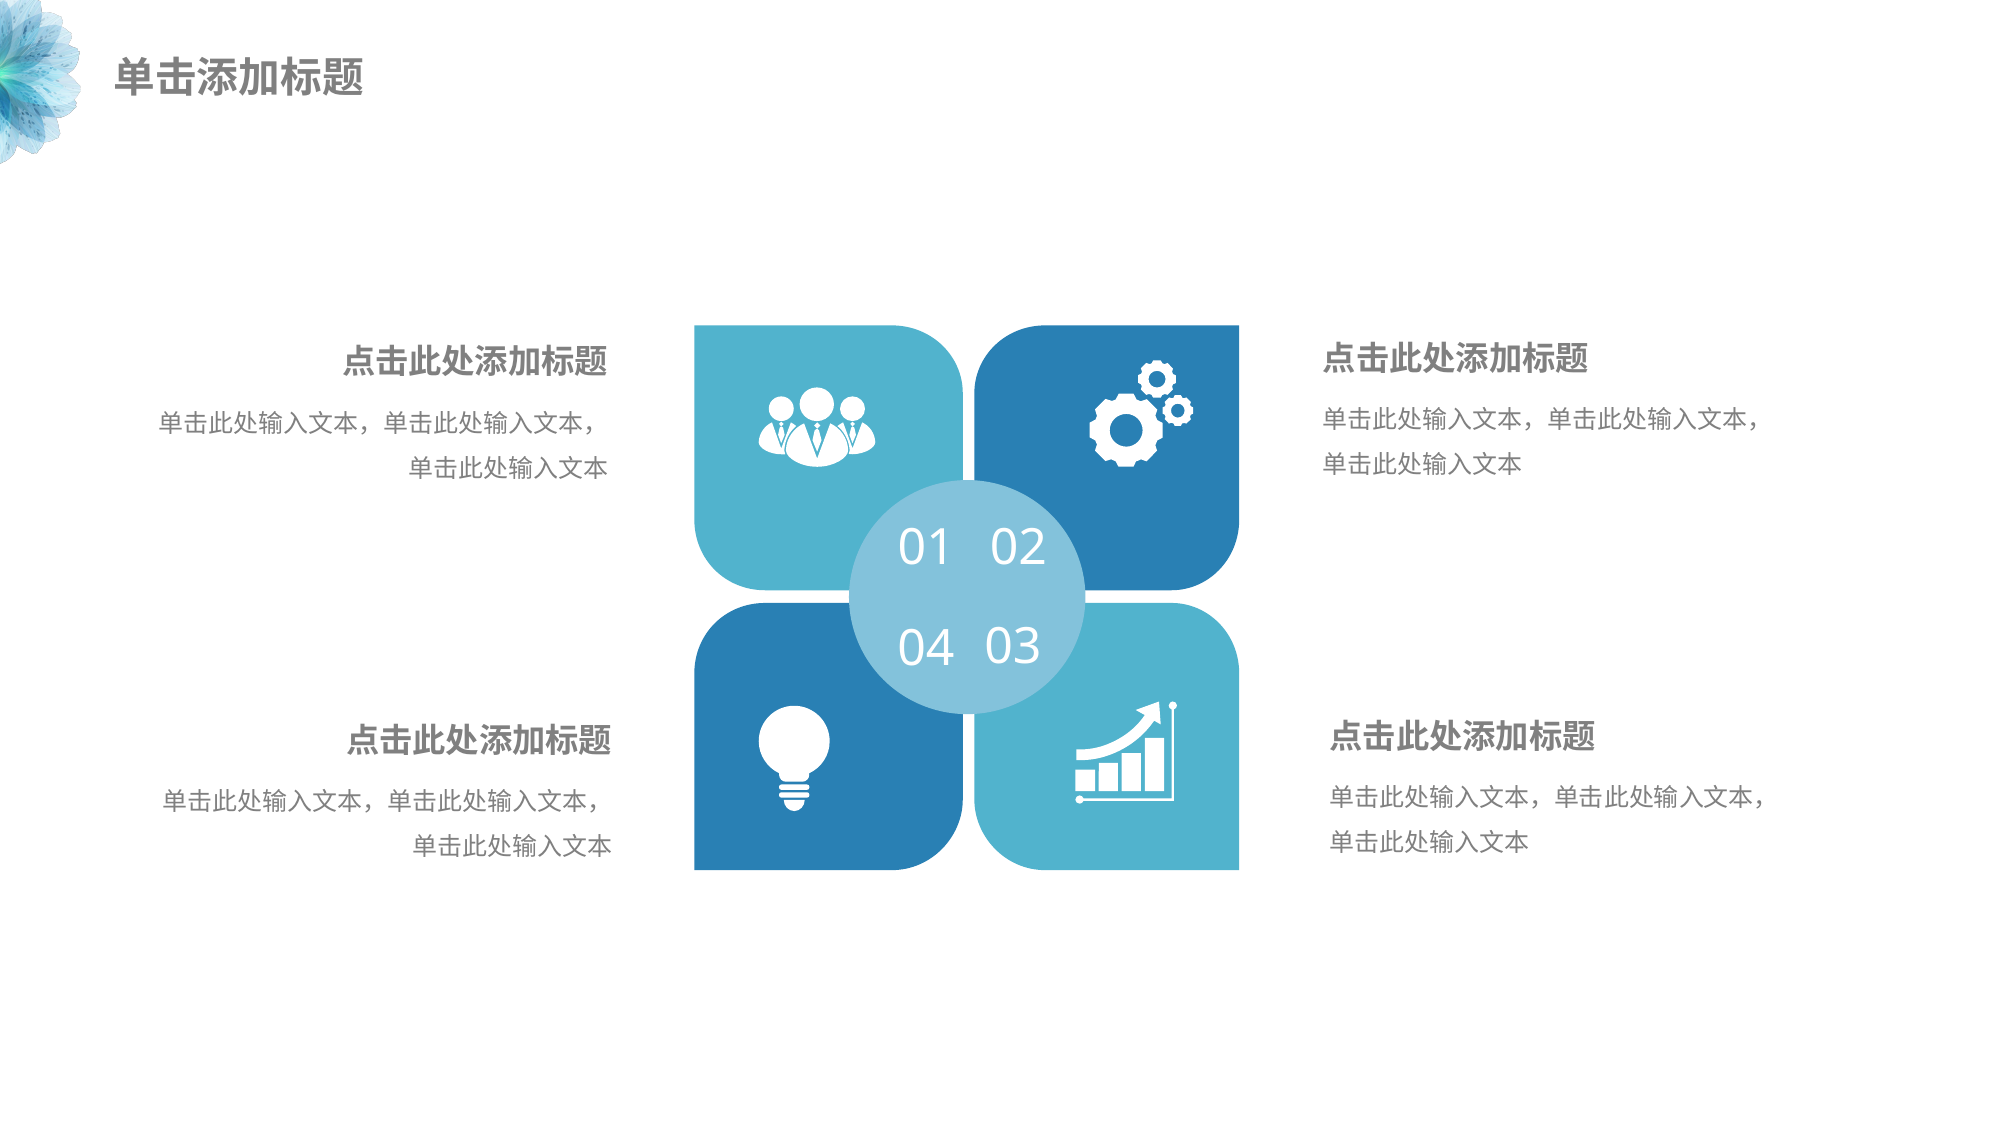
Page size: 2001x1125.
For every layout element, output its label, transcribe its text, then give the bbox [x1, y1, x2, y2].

text_box 点击此处添加标题 [327, 333, 623, 385]
text_box 单击添加标题 [98, 43, 594, 108]
text_box 点击此处添加标题 [1314, 707, 1611, 759]
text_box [1075, 701, 1177, 804]
text_box 点击此处添加标题 [1308, 329, 1604, 381]
picture [0, 0, 81, 164]
text_box 单击此处输入文本，单击此处输入文本，单击此处输入文本 [1314, 759, 1795, 865]
text_box [973, 324, 1241, 592]
text_box 01 [882, 507, 970, 583]
text_box 04 [882, 607, 969, 683]
text_box [973, 601, 1241, 872]
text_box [1089, 360, 1194, 467]
text_box [693, 601, 964, 872]
text_box 单击此处输入文本，单击此处输入文本，单击此处输入文本 [146, 763, 628, 868]
text_box 点击此处添加标题 [331, 711, 627, 763]
text_box 单击此处输入文本，单击此处输入文本，单击此处输入文本 [142, 385, 624, 490]
text_box 单击此处输入文本，单击此处输入文本，单击此处输入文本 [1307, 381, 1789, 487]
text_box 02 [975, 507, 1062, 583]
text_box [885, 681, 1052, 716]
text_box [693, 324, 964, 592]
text_box 03 [969, 606, 1057, 681]
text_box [758, 387, 876, 467]
text_box [847, 479, 1087, 680]
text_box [758, 705, 830, 812]
